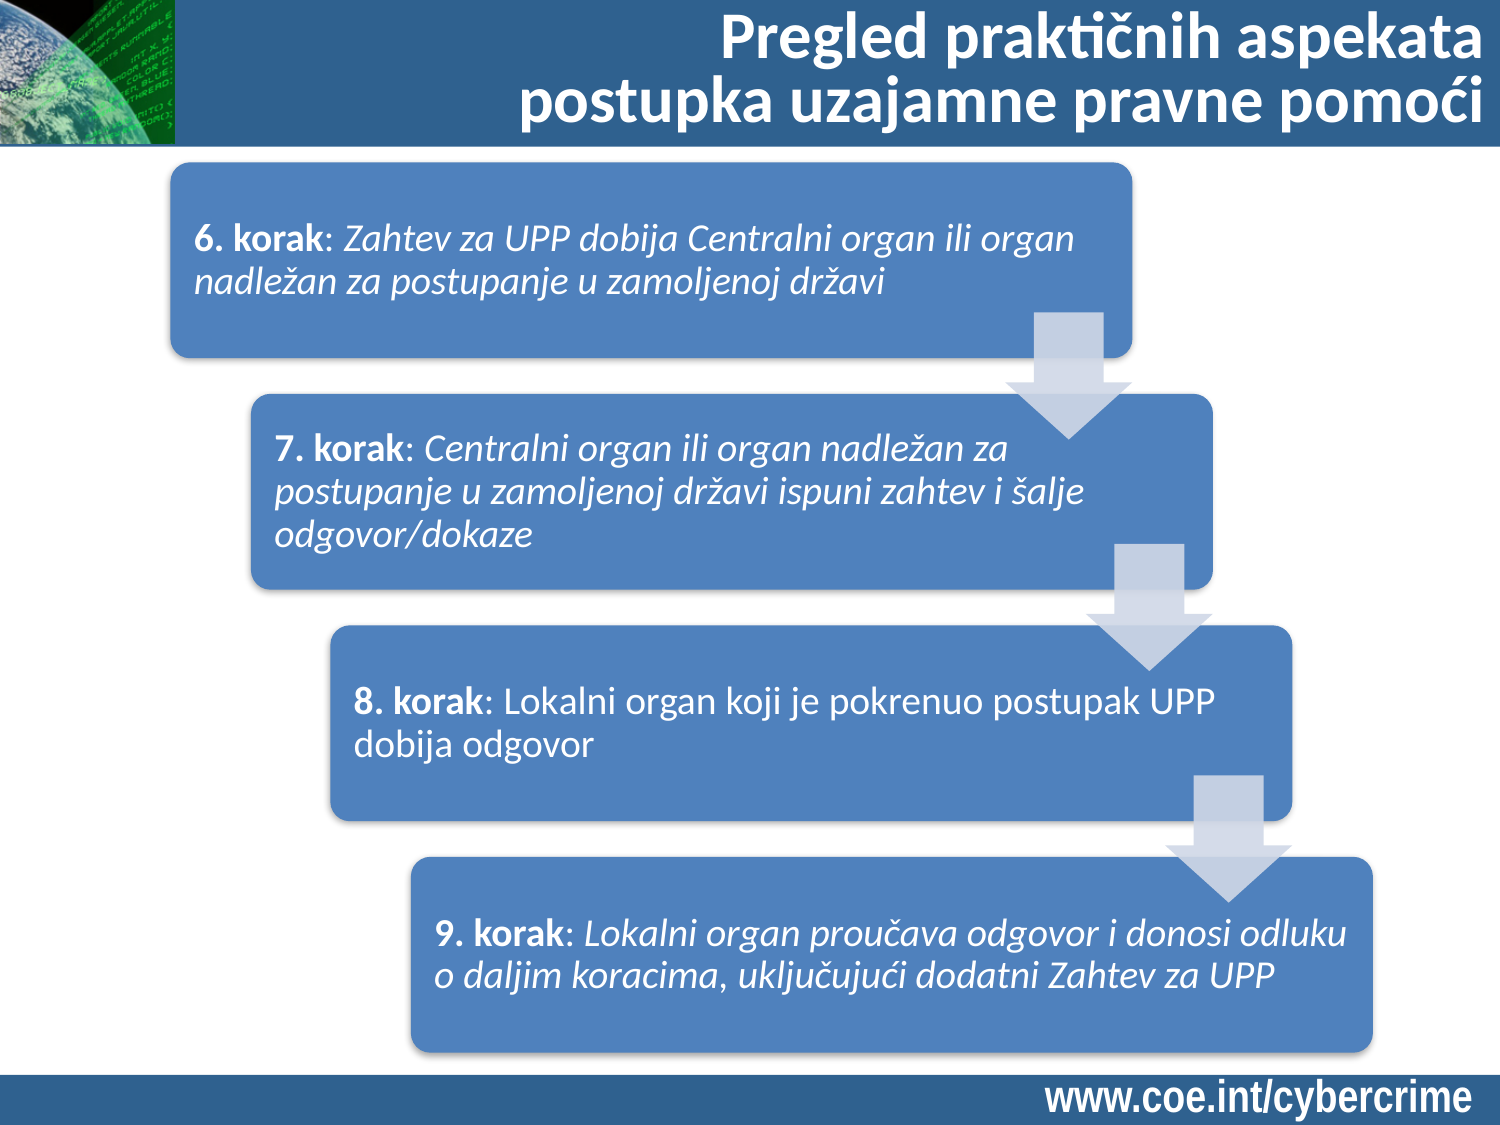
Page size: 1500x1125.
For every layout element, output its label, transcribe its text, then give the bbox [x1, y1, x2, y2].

text_box [0, 1073, 1030, 1125]
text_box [170, 162, 1374, 1053]
picture [0, 0, 175, 144]
text_box Pregled praktičnih aspekata postupka uzajamne pravne pomoći [177, 0, 1500, 149]
text_box www.coe.int/cybercrime [1030, 1059, 1500, 1125]
